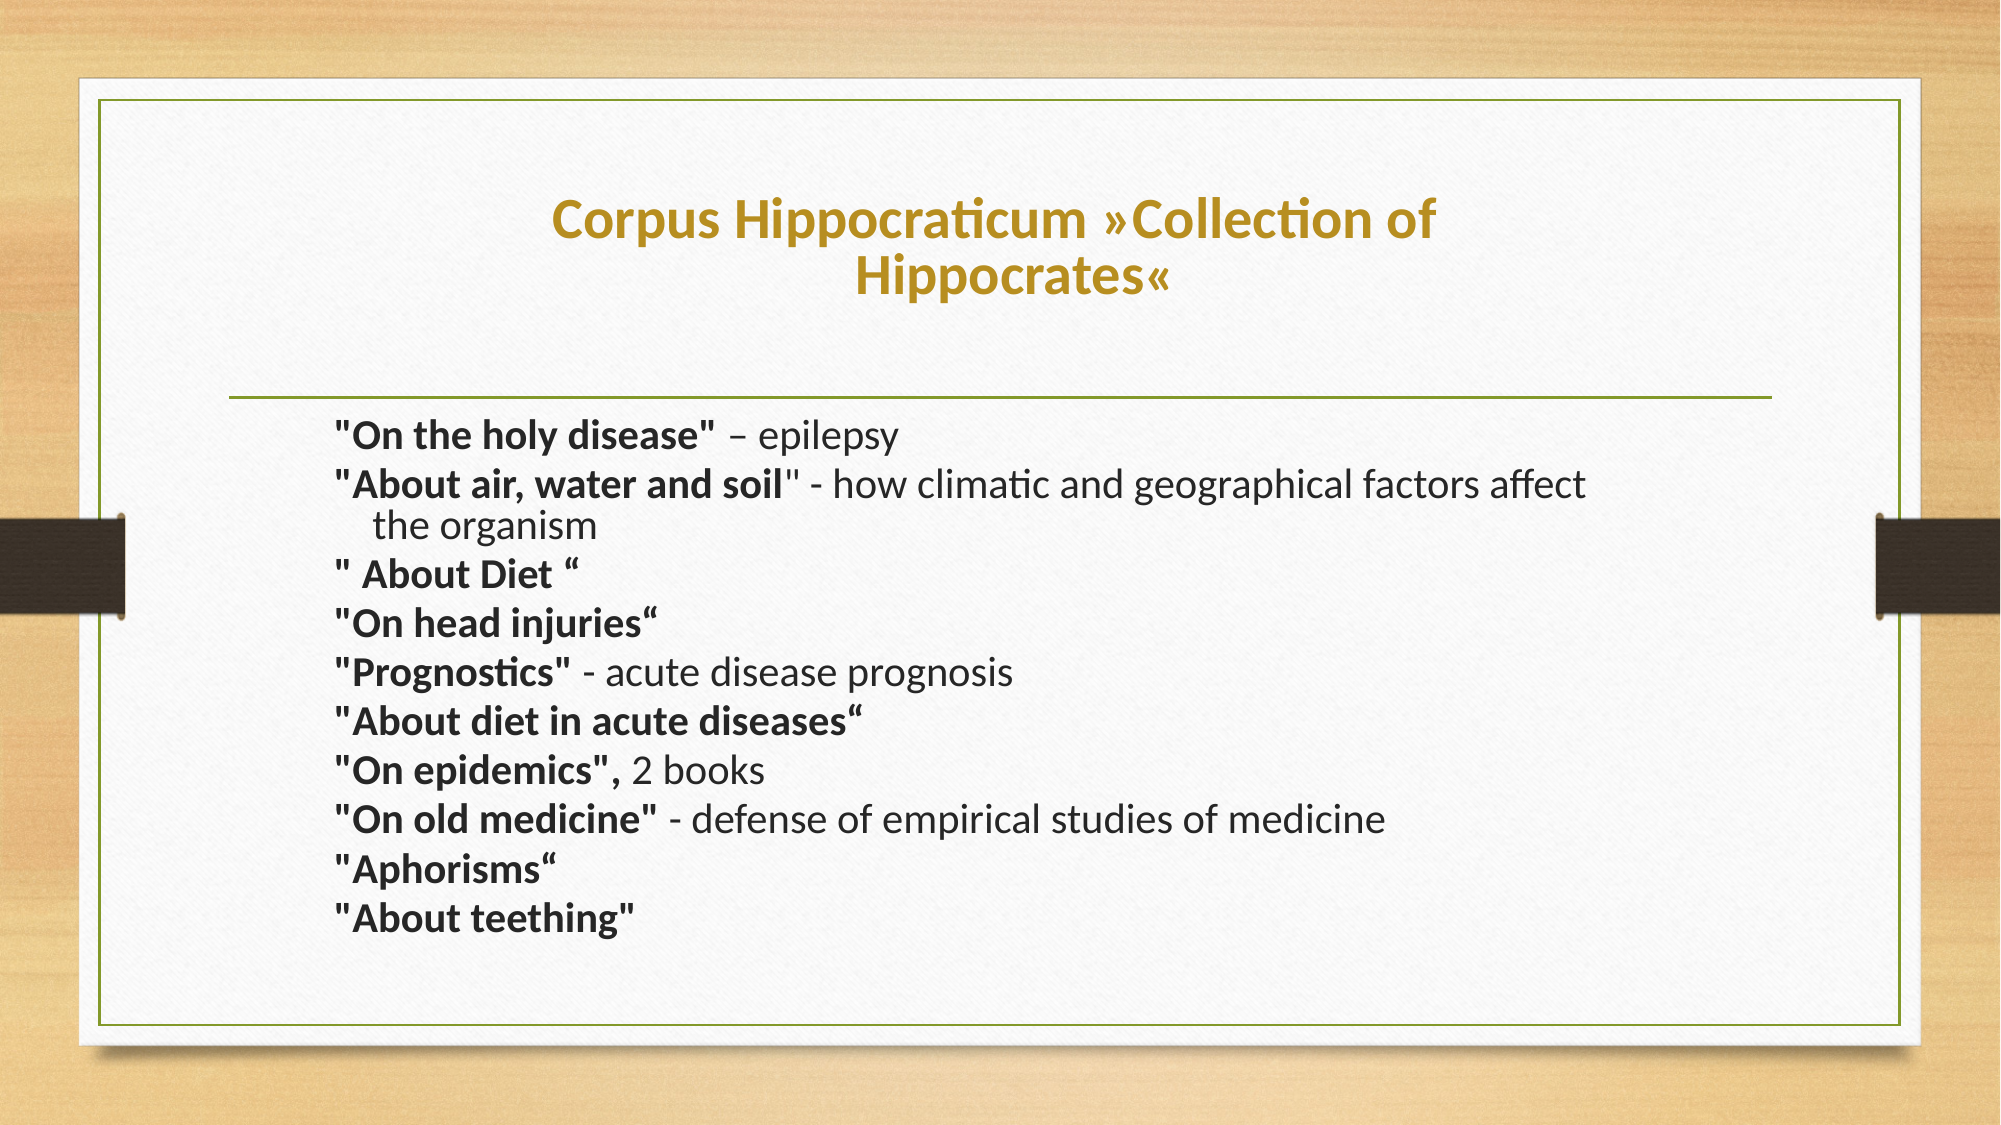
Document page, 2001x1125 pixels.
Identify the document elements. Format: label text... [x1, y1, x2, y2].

title Corpus Hippocraticum »Collection of Hippocrates« [374, 168, 1597, 332]
picture [0, 0, 2001, 1125]
list "On the holy disease" – epilepsy "About air, water and soil" - how climatic and geographical factors affect the organism " About Diet “ "On head injuries“ "Prognostics" - acute disease prognosis "About diet in acute diseases“ "On epidemics", 2 books "On old medicine" - defense of empirical studies of medicine "Aphorisms“ "About teething" [302, 409, 1663, 950]
